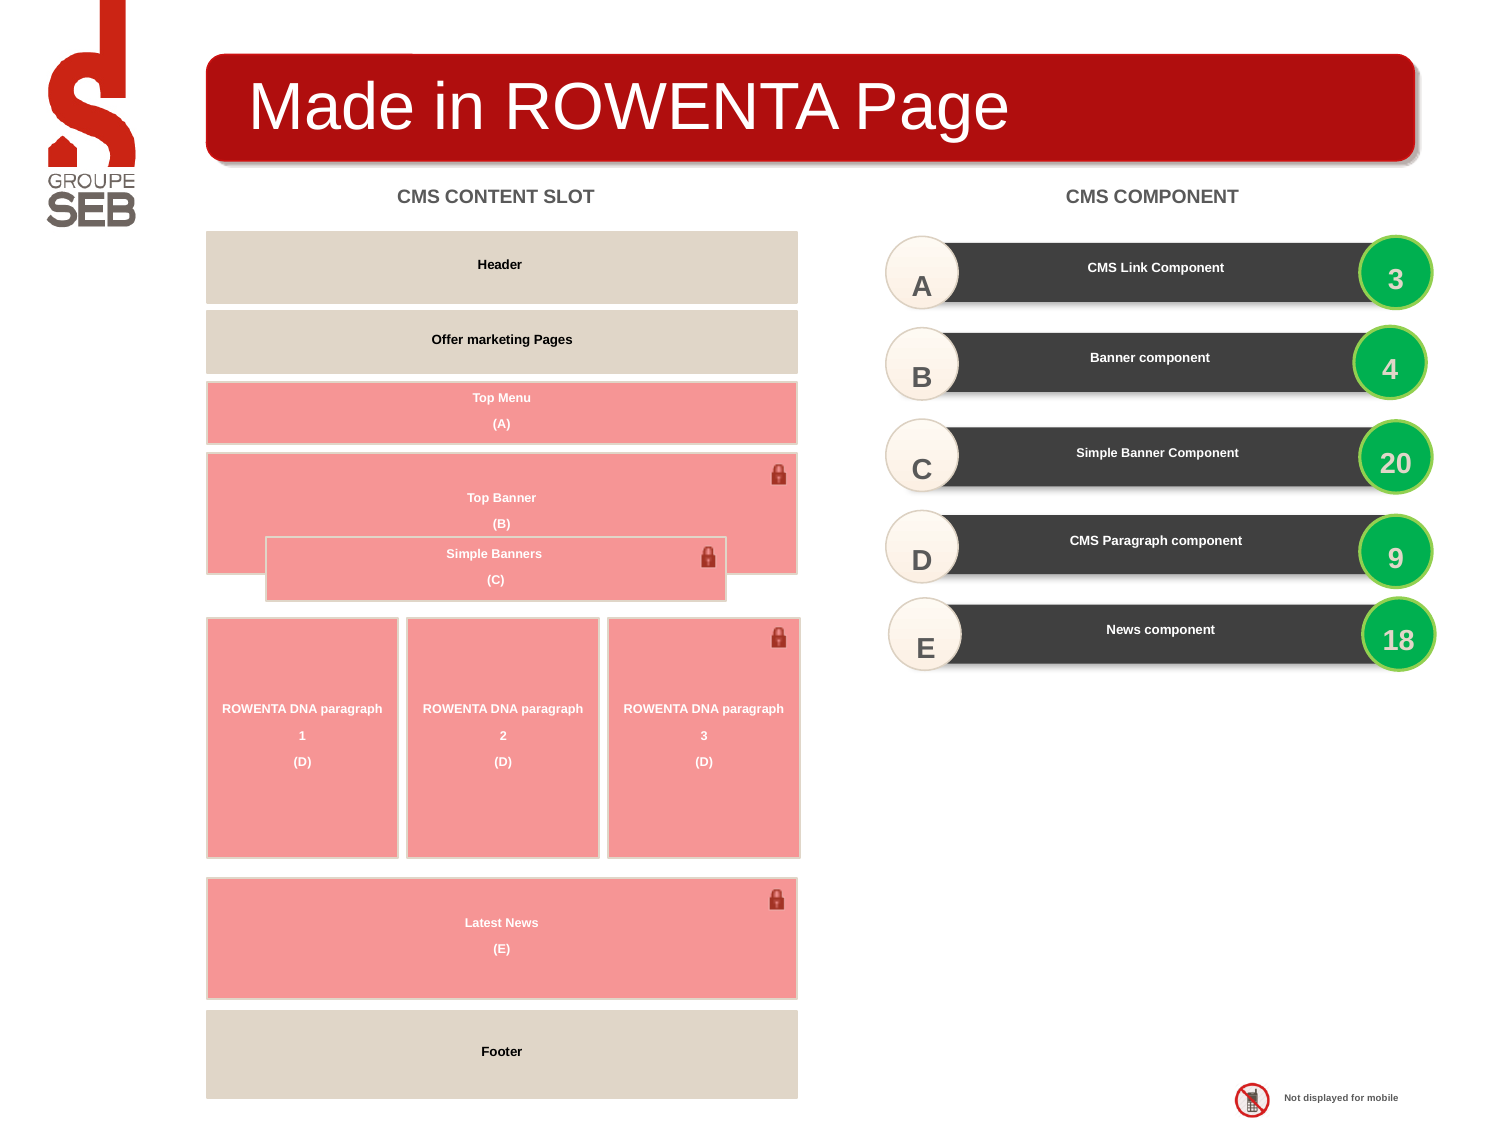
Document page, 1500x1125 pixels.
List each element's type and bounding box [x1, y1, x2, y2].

text_box [204, 451, 799, 603]
title [234, 56, 1400, 149]
picture [0, 0, 182, 266]
picture [1233, 1081, 1270, 1118]
text_box [885, 236, 1433, 309]
text_box [204, 230, 799, 305]
text_box [885, 325, 1433, 494]
picture [761, 883, 796, 917]
text_box [218, 172, 774, 228]
text_box [887, 597, 1436, 672]
picture [763, 457, 798, 492]
text_box [204, 1009, 799, 1100]
text_box [1270, 1082, 1500, 1117]
text_box [206, 617, 801, 858]
text_box [981, 172, 1324, 228]
text_box [885, 509, 1433, 589]
text_box [205, 309, 799, 445]
picture [763, 621, 798, 656]
picture [692, 540, 727, 575]
text_box [204, 876, 799, 1001]
